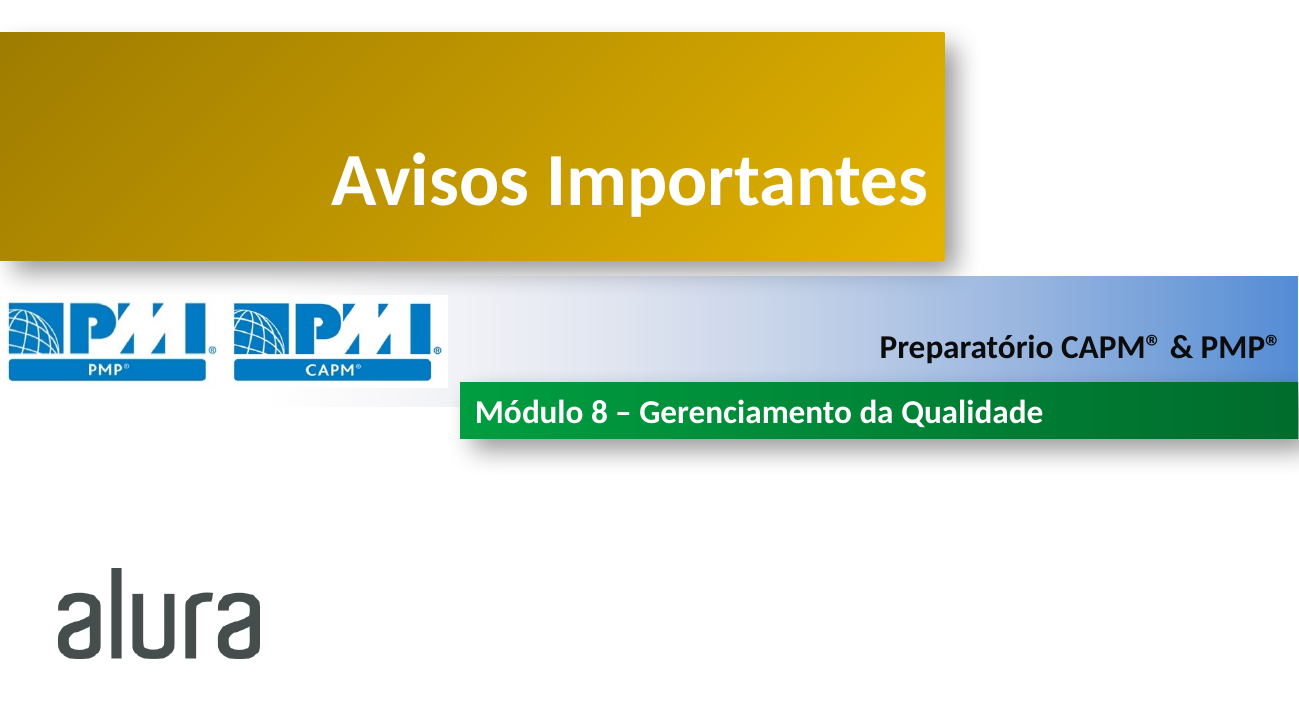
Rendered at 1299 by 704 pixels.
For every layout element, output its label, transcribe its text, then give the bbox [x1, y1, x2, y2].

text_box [0, 294, 449, 390]
picture [58, 568, 260, 660]
text_box [270, 374, 1298, 407]
text_box Preparatório CAPM® & PMP® [452, 317, 1298, 374]
text_box Avisos Importantes [0, 32, 945, 261]
text_box [270, 276, 1298, 317]
text_box Módulo 8 – Gerenciamento da Qualidade [460, 382, 1299, 439]
